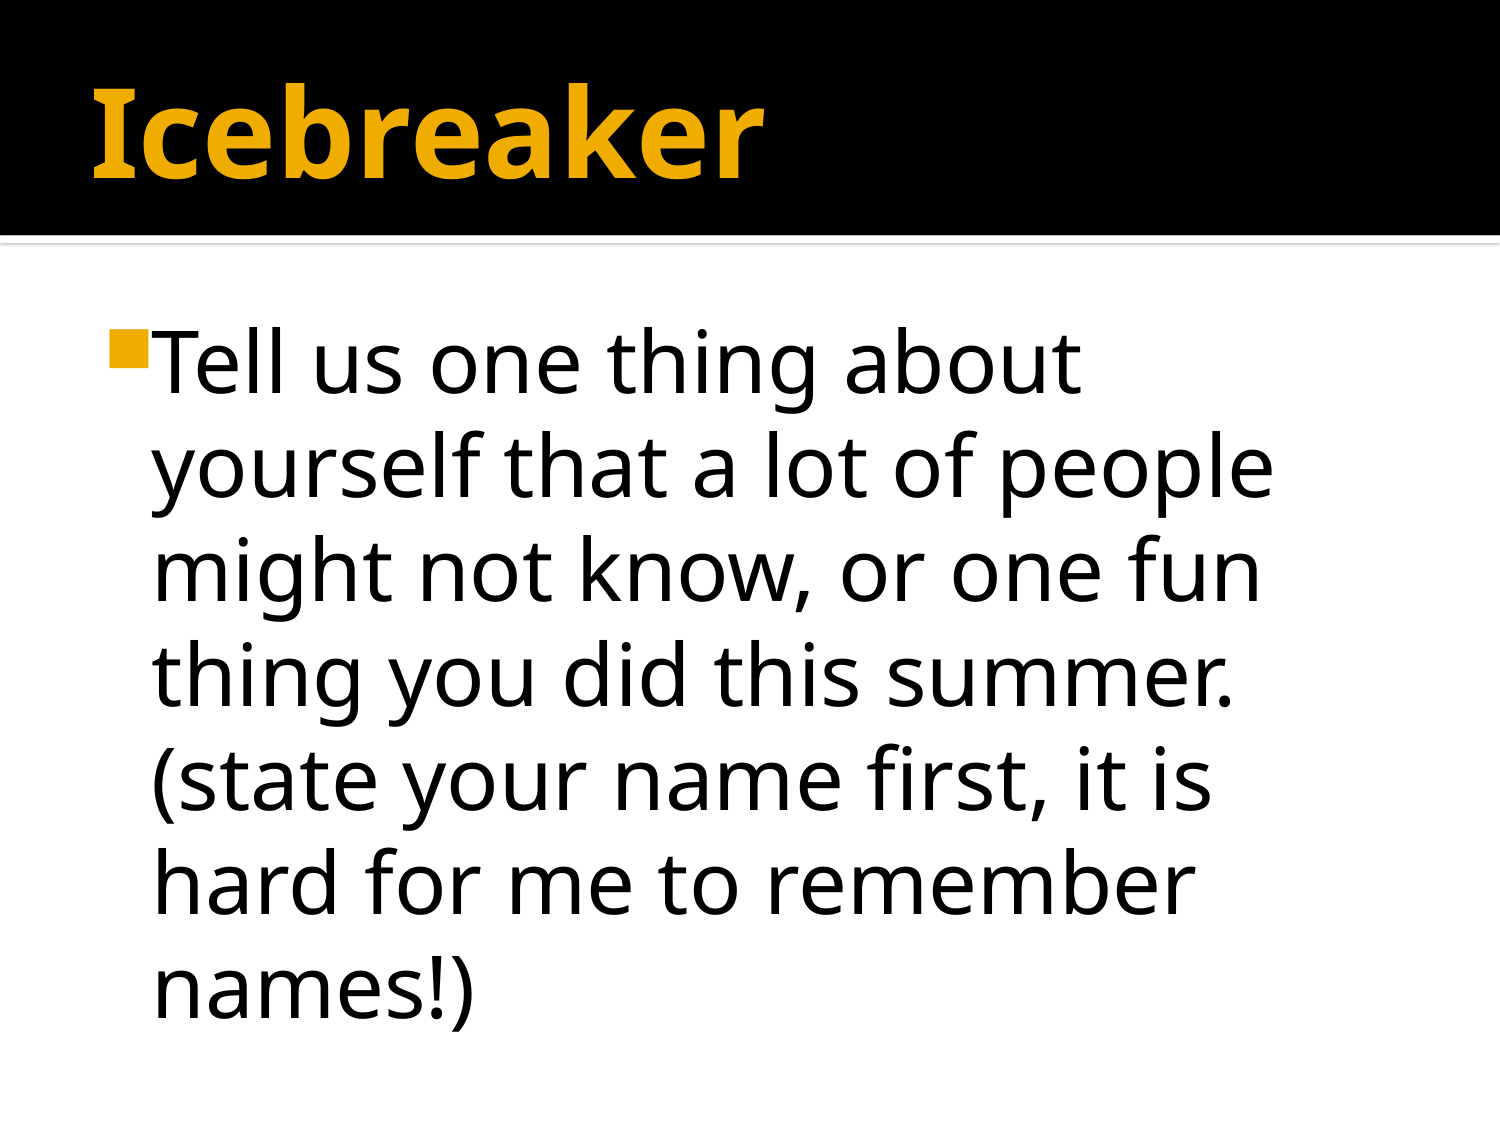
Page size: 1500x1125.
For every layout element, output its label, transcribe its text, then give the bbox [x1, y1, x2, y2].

title Icebreaker [75, 25, 1425, 231]
list Tell us one thing about yourself that a lot of people might not know, or one fun thing you did this summer. (state your name first, it is hard for me to remember names!) [75, 291, 1425, 1050]
